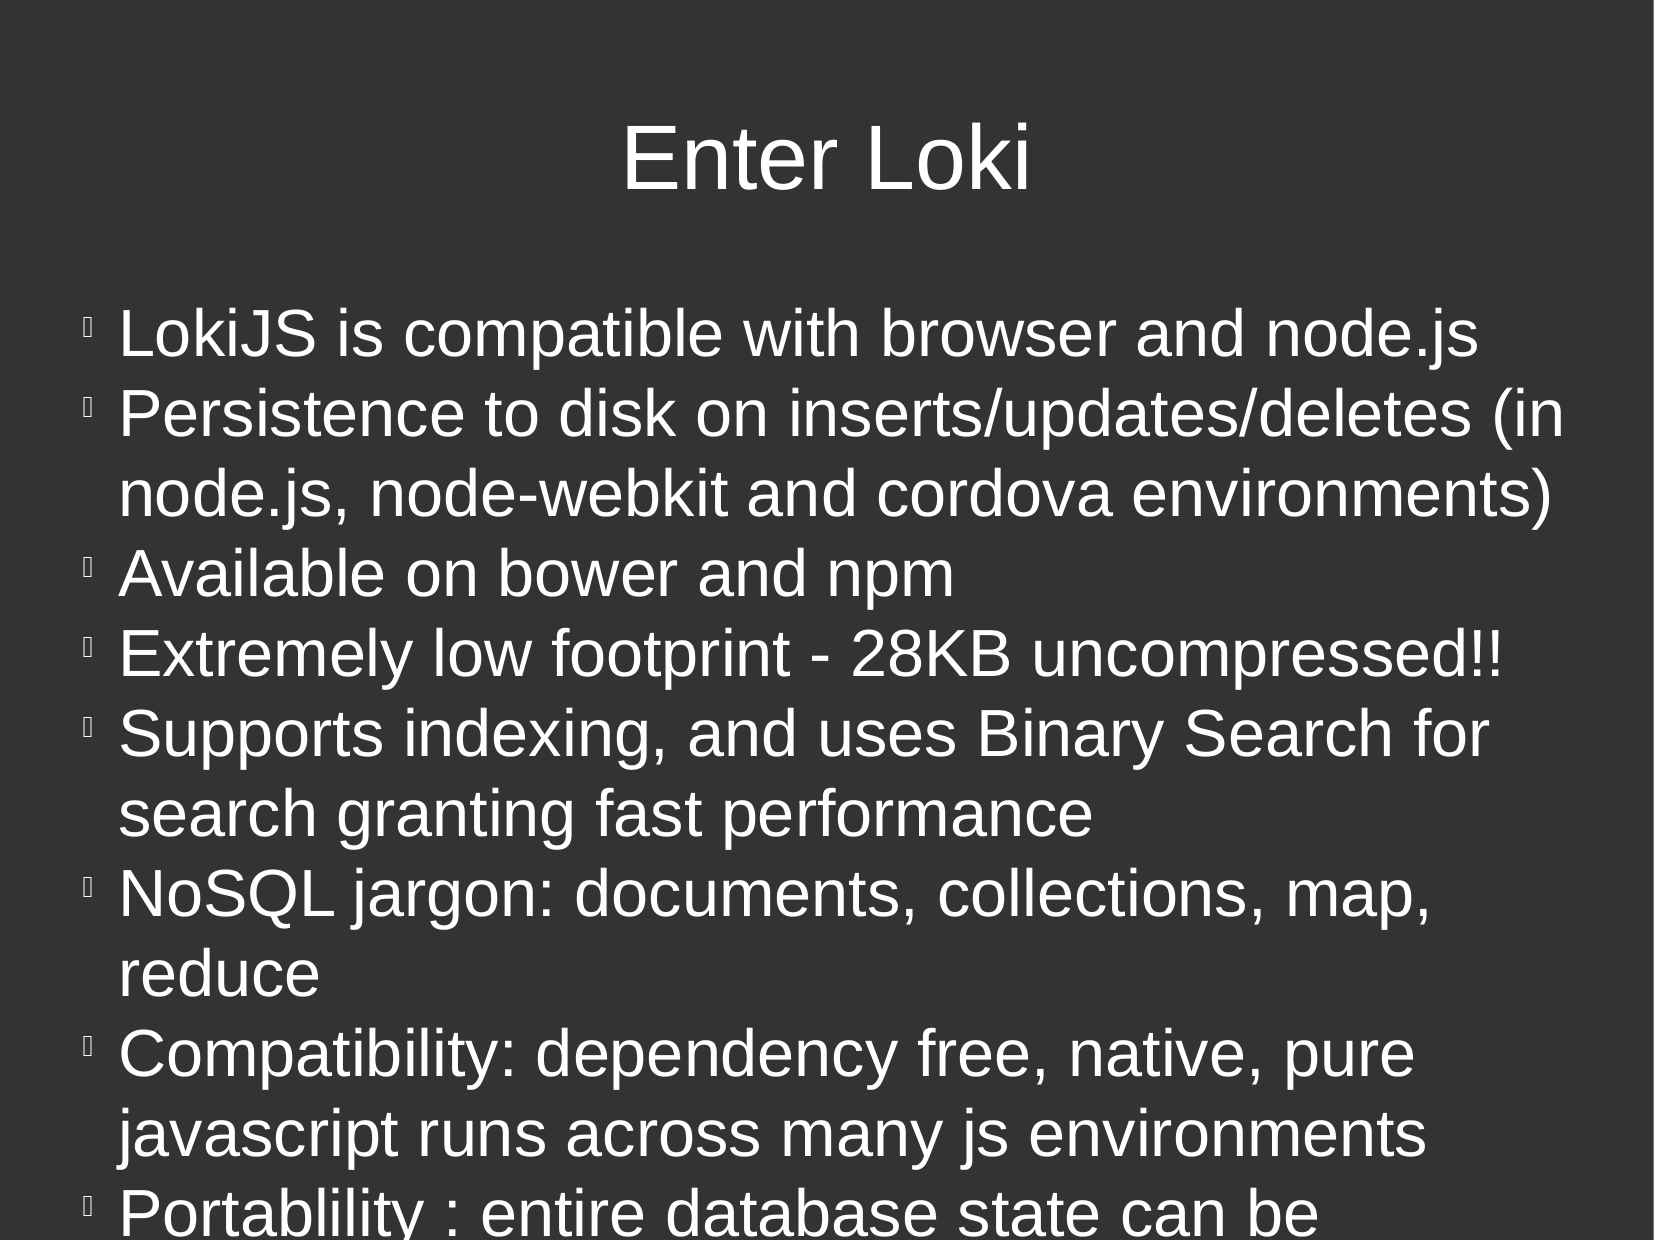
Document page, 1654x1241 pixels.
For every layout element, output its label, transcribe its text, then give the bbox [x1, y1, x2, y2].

text_box LokiJS is compatible with browser and node.js Persistence to disk on inserts/updates/deletes (in node.js, node-webkit and cordova environments) Available on bower and npm Extremely low footprint - 28KB uncompressed!! Supports indexing, and uses Binary Search for search granting fast performance NoSQL jargon: documents, collections, map, reduce Compatibility: dependency free, native, pure javascript runs across many js environments Portablility : entire database state can be serialized as a single entity to be restored in an identical state or transferred across environments as a single JSON entity. Performs better than similar products (NeDB, TaffyDB, PouchDB etc.), and it's much smaller [82, 290, 1571, 1010]
text_box Enter Loki [82, 49, 1571, 257]
